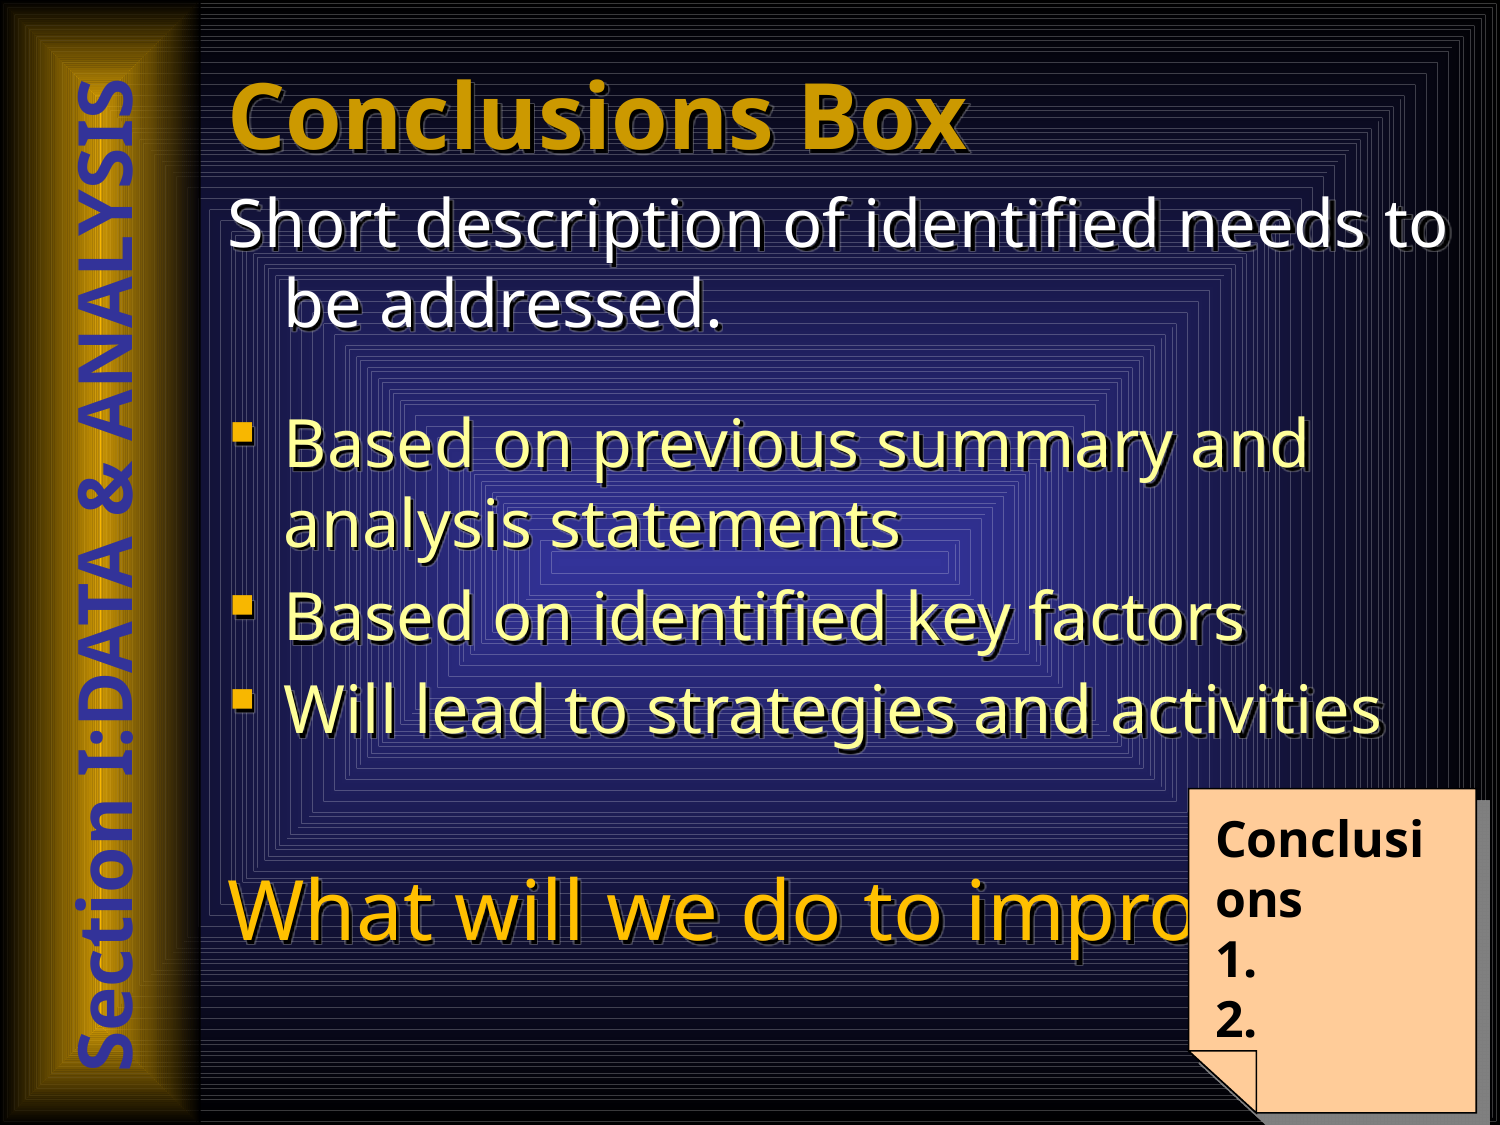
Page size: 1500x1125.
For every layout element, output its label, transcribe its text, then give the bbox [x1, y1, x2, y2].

text_box Conclusions 1. 2. [1188, 788, 1477, 1113]
text_box Section I:DATA & ANALYSIS [49, 0, 155, 1088]
list Conclusions Box Short description of identified needs to be addressed. Based on previous summary and analysis statements Based on identified key factors Will lead to strategies and activities What will we do to improve? [212, 49, 1488, 1063]
